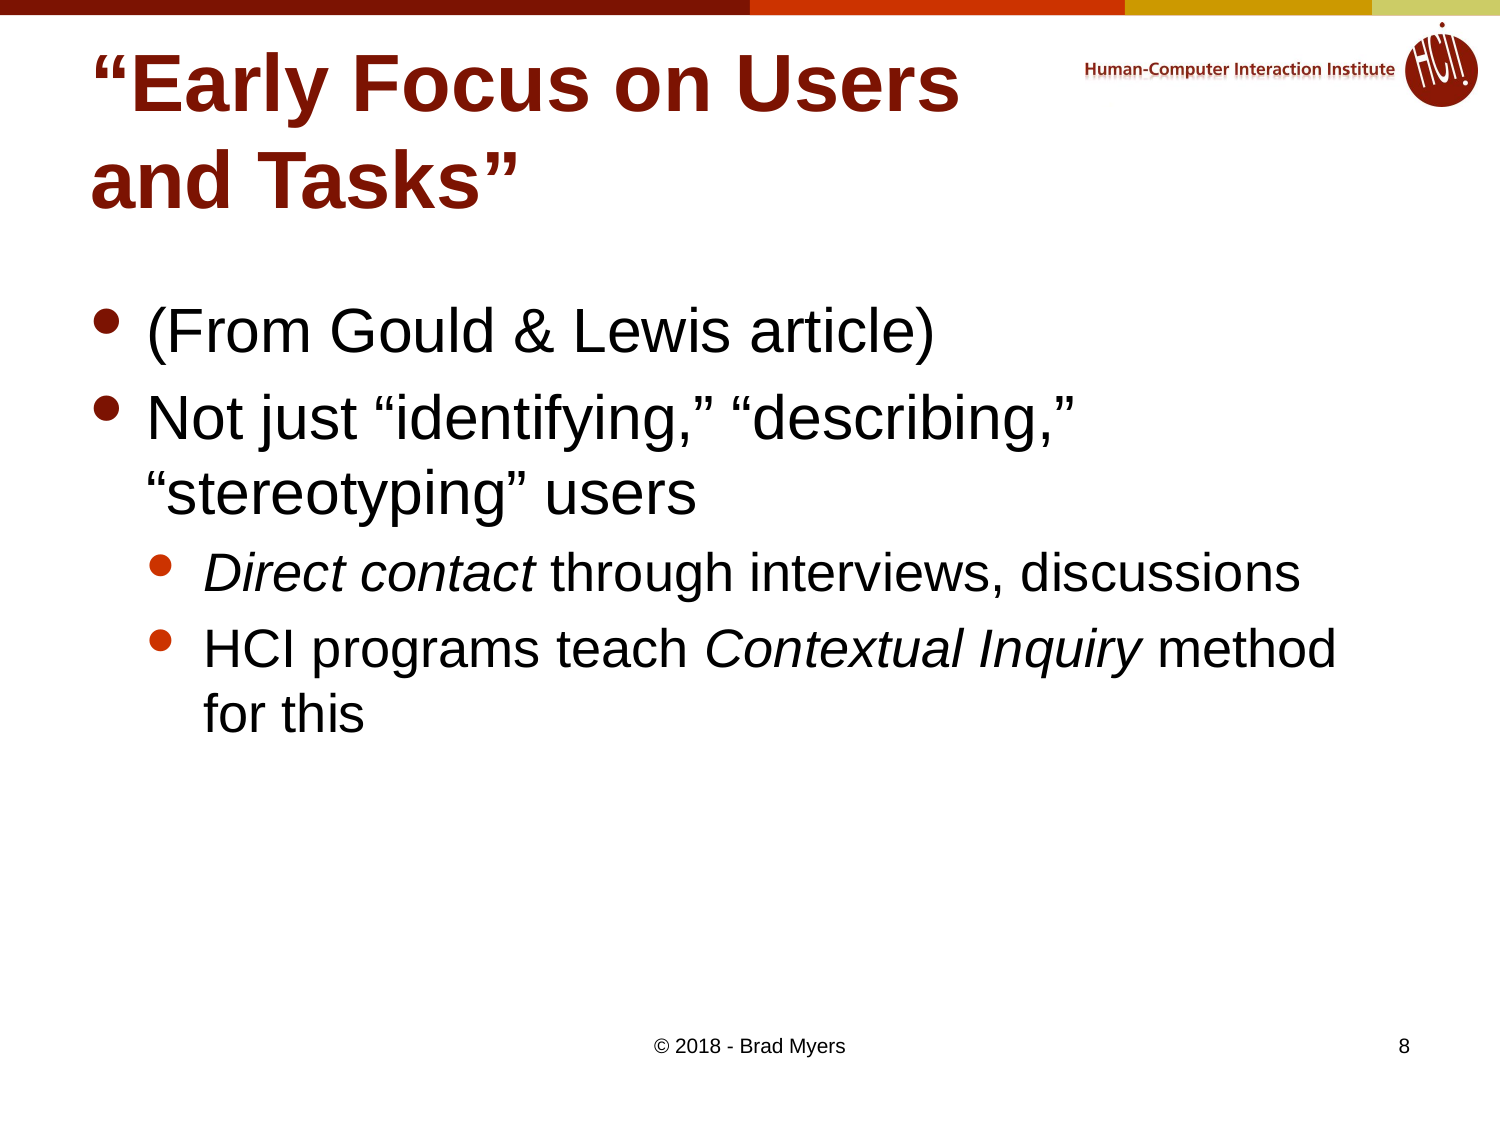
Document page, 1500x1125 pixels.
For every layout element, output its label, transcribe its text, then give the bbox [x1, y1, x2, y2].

footer © 2018 - Brad Myers [512, 1024, 988, 1101]
list (From Gould & Lewis article) Not just “identifying,” “describing,” “stereotyping” users Direct contact through interviews, discussions HCI programs teach Contextual Inquiry method for this [74, 281, 1426, 1006]
picture [1313, 22, 1478, 107]
slide_number 8 [1074, 1024, 1426, 1101]
title “Early Focus on Users and Tasks” [74, 19, 1313, 233]
